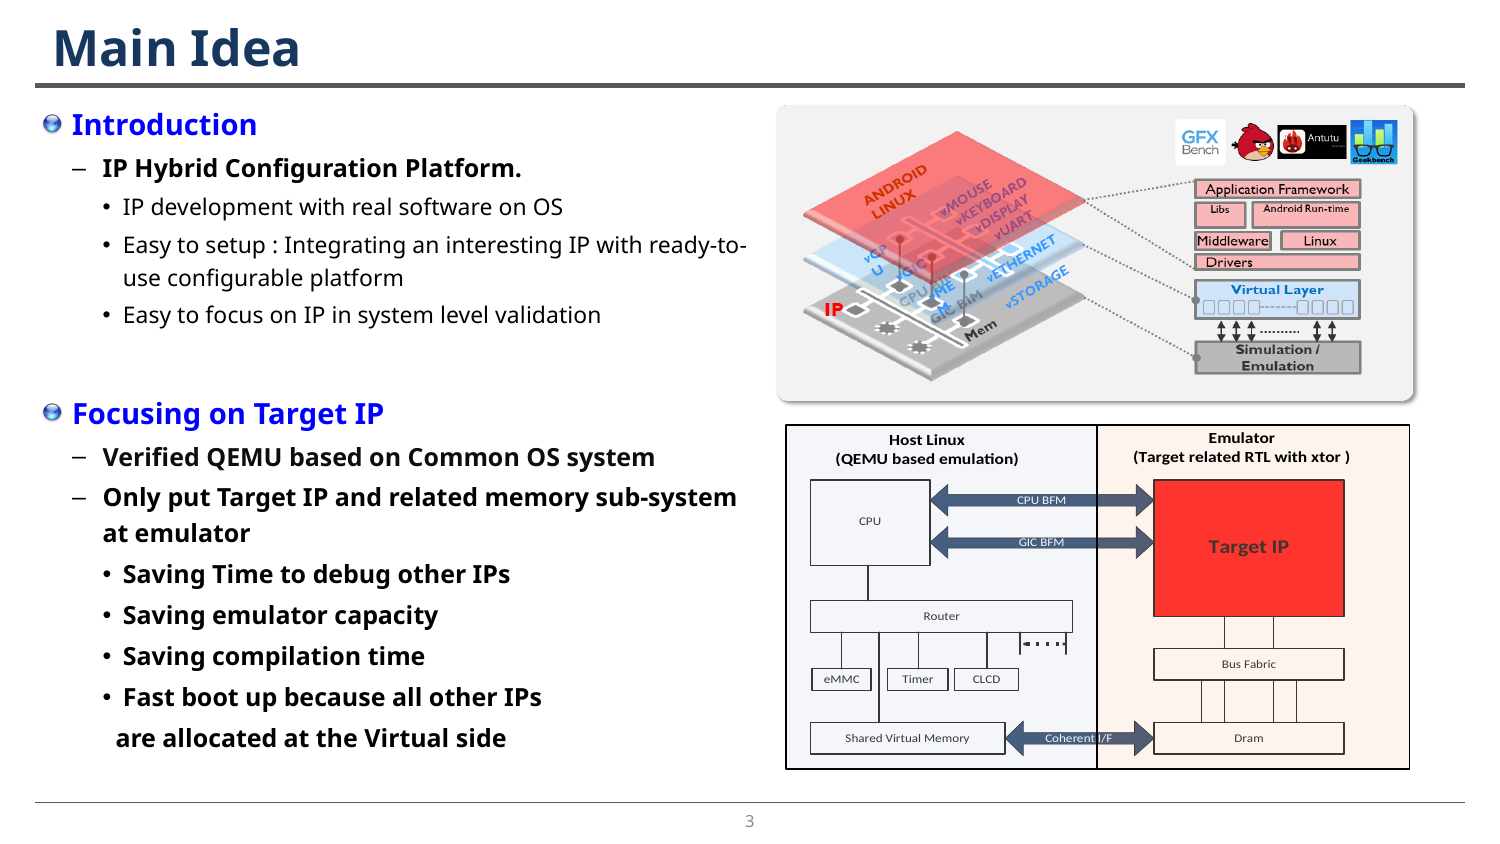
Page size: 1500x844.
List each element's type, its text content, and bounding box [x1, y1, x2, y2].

picture [41, 402, 63, 423]
picture [782, 421, 1413, 772]
title Main Idea [41, 12, 1392, 82]
list Introduction IP Hybrid Configuration Platform. IP development with real software on OS Easy to setup : Integrating an interesting IP with ready-to-use configurable platform Easy to focus on IP in system level validation Focusing on Target IP Verified QEMU based on Common OS system Only put Target IP and related memory sub-system at emulator Saving Time to debug other IPs Saving emulator capacity Saving compilation time Fast boot up because all other IPs are allocated at the Virtual side [30, 94, 774, 794]
picture [773, 102, 1422, 410]
slide_number 3 [575, 806, 925, 839]
picture [41, 113, 63, 135]
